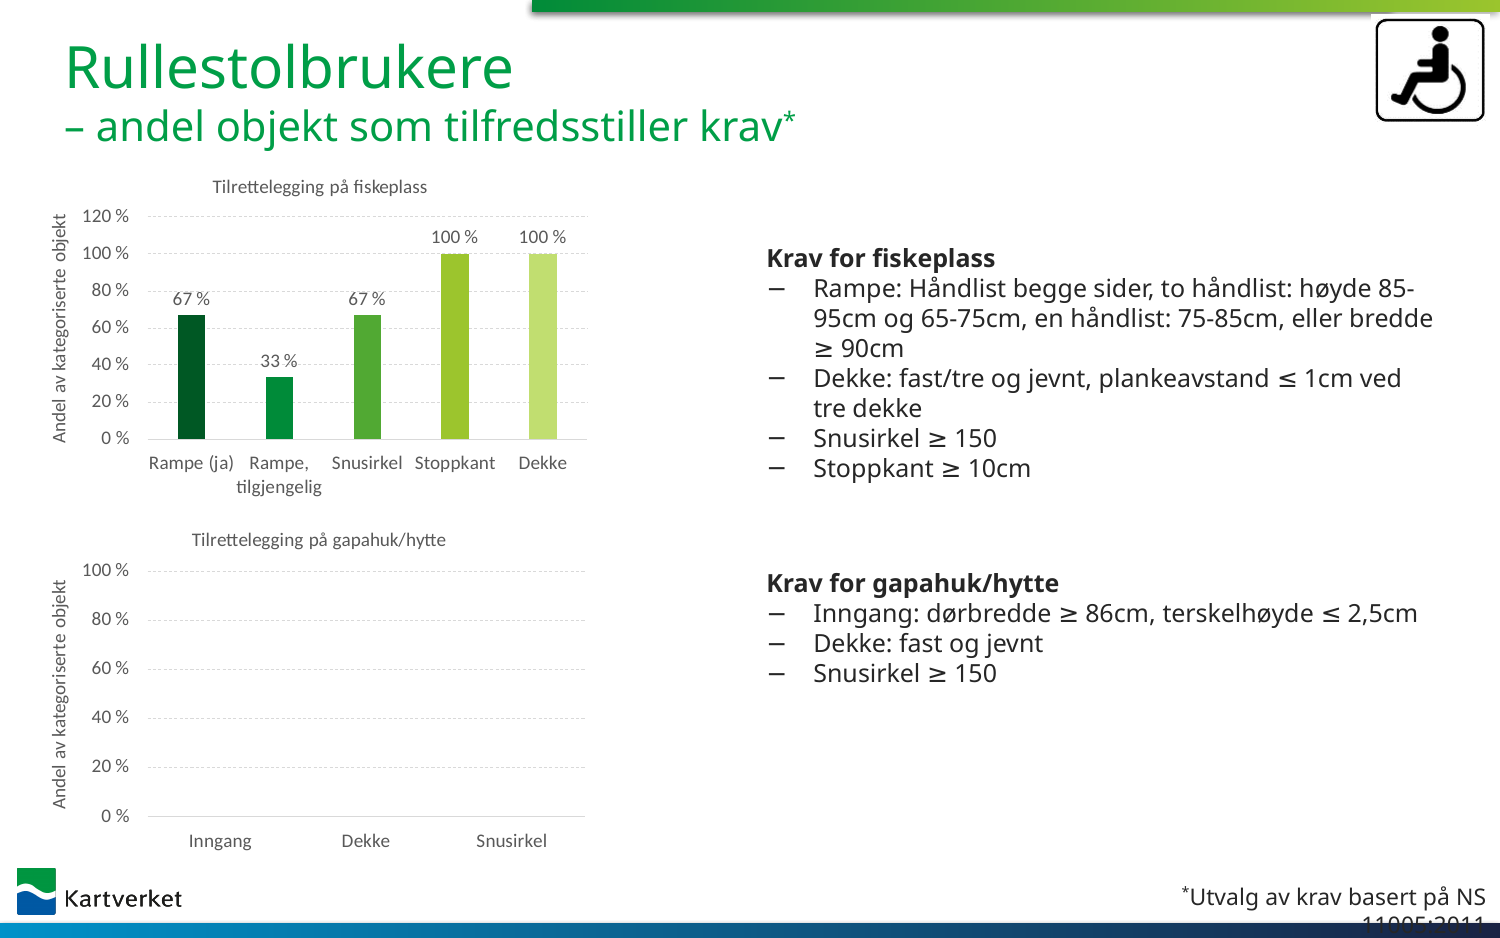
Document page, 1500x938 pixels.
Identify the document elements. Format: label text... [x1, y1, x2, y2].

picture [41, 520, 596, 859]
picture [1371, 13, 1491, 127]
text_box Rullestolbrukere – andel objekt som tilfredsstiller krav* [49, 29, 1431, 158]
text_box Krav for fiskeplass Rampe: Håndlist begge sider, to håndlist: høyde 85-95cm og 65-75cm, en håndlist: 75-85cm, eller bredde ≥ 90cm Dekke: fast/tre og jevnt, plankeavstand ≤ 1cm ved tre dekke Snusirkel ≥ 150 Stoppkant ≥ 10cm [751, 235, 1452, 490]
text_box Krav for gapahuk/hytte Inngang: dørbredde ≥ 86cm, terskelhøyde ≤ 2,5cm Dekke: fast og jevnt Snusirkel ≥ 150 [751, 560, 1452, 695]
picture [41, 166, 598, 505]
text_box *Utvalg av krav basert på NS 11005:2011 [1068, 873, 1500, 938]
